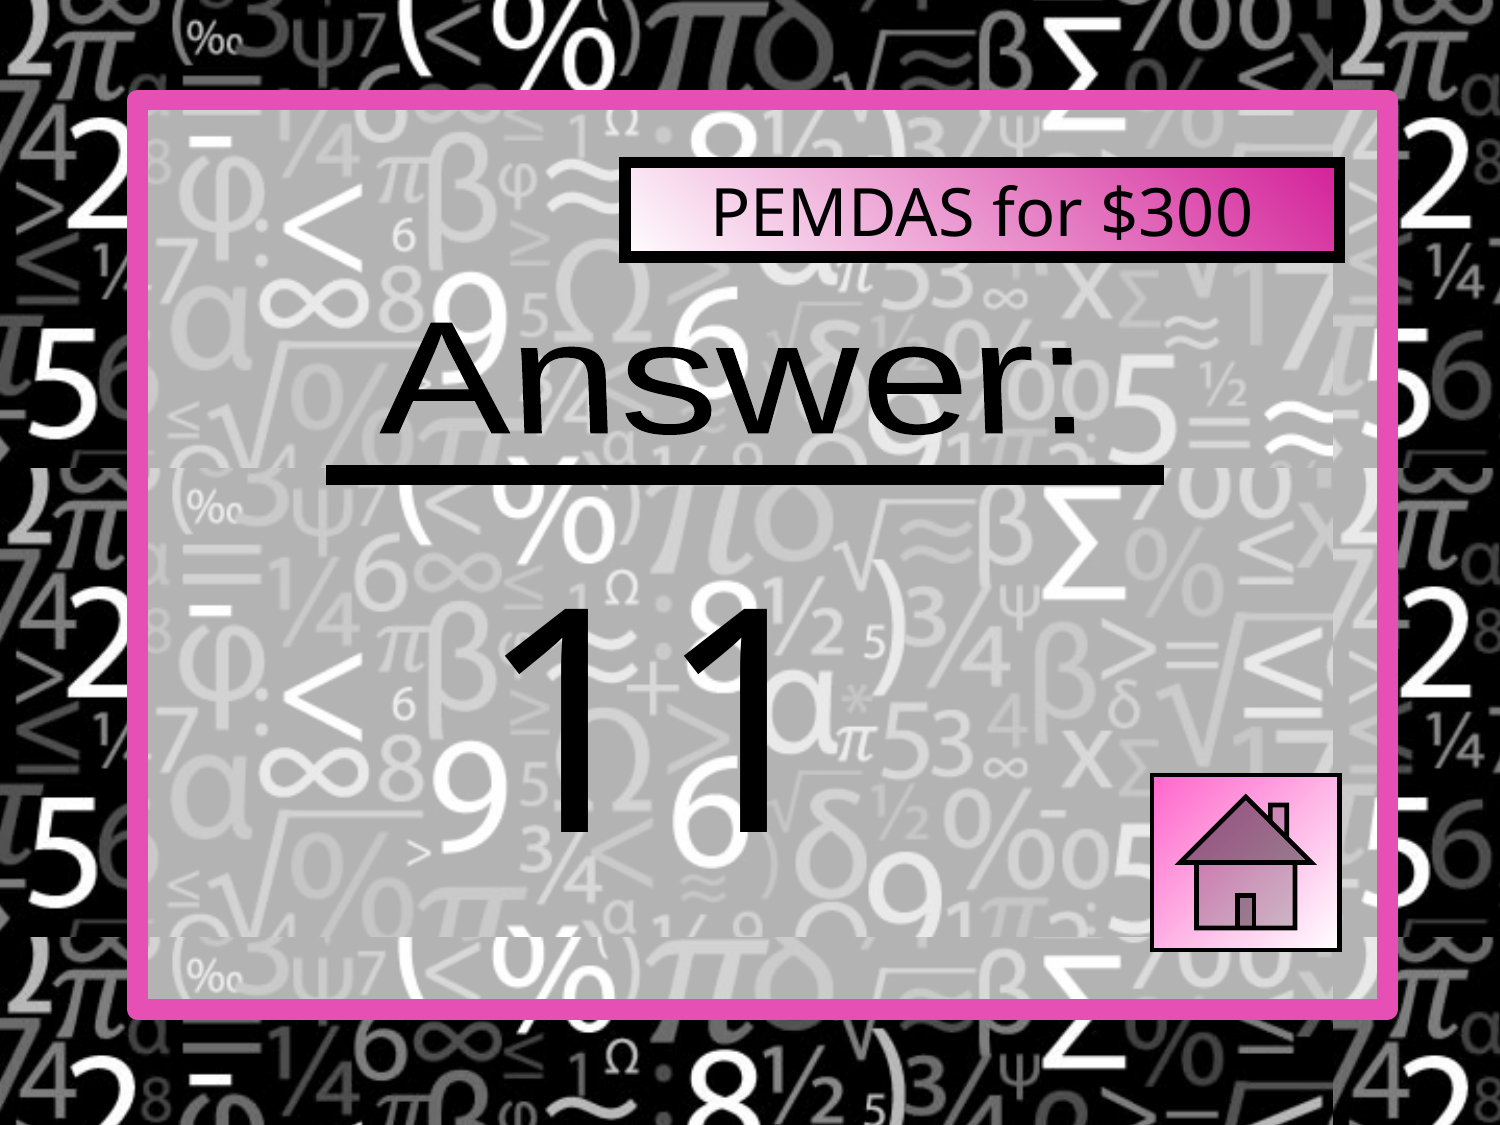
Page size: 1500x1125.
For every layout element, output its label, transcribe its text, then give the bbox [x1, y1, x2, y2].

picture [0, 0, 1500, 1125]
text_box PEMDAS for $300 [624, 162, 1340, 258]
text_box [1152, 774, 1340, 950]
text_box [135, 98, 1390, 1012]
text_box 11 [462, 512, 937, 903]
